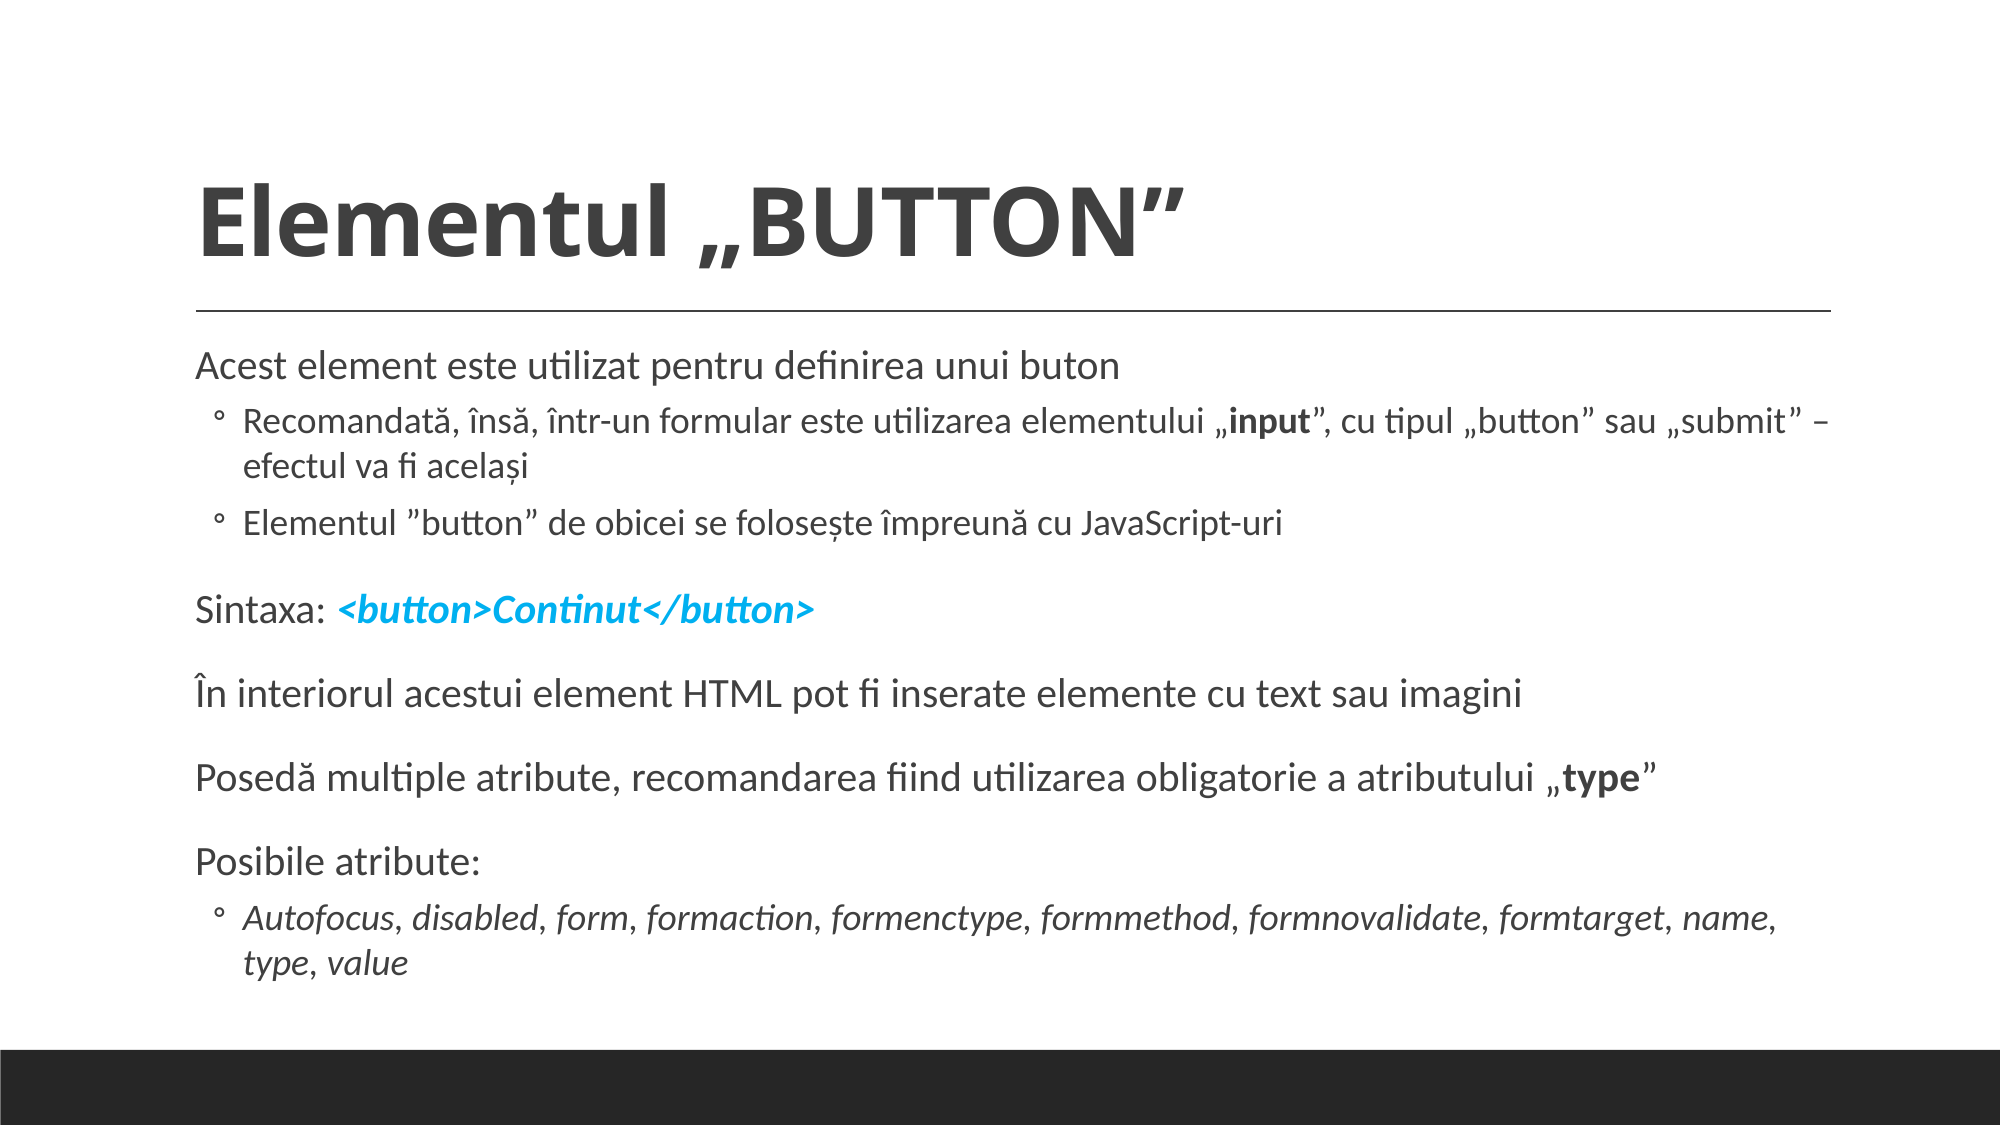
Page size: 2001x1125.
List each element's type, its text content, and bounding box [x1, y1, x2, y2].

title Elementul „BUTTON” [180, 47, 1830, 285]
list Acest element este utilizat pentru definirea unui buton Recomandată, însă, într-un formular este utilizarea elementului „input”, cu tipul „button” sau „submit” – efectul va fi acelaşi Elementul ”button” de obicei se folosește împreună cu JavaScript-uri Sintaxa: <button>Continut</button> În interiorul acestui element HTML pot fi inserate elemente cu text sau imagini Posedă multiple atribute, recomandarea fiind utilizarea obligatorie a atributului „type” Posibile atribute: Autofocus, disabled, form, formaction, formenctype, formmethod, formnovalidate, formtarget, name, type, value [180, 324, 1850, 1021]
